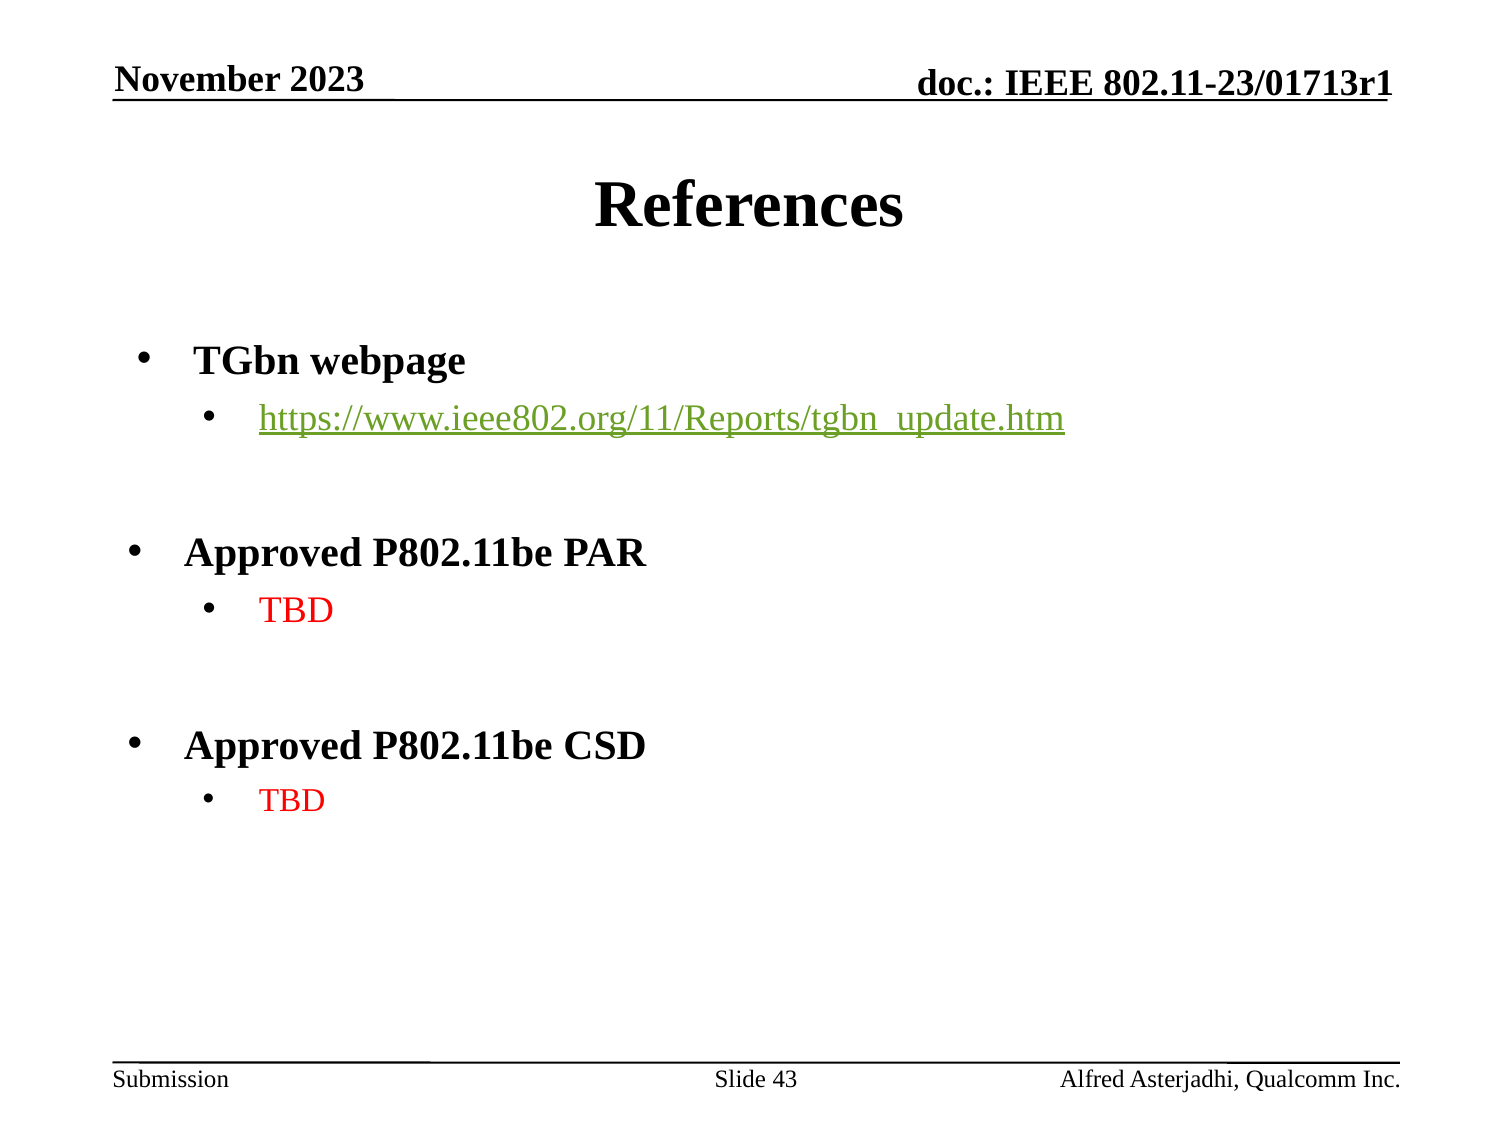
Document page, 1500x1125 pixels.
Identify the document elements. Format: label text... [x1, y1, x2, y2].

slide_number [114, 54, 493, 100]
list TGbn webpage https://www.ieee802.org/11/Reports/tgbn_update.htm Approved P802.11be PAR TBD Approved P802.11be CSD TBD [112, 324, 1388, 1000]
footer Alfred Asterjadhi, Qualcomm Inc. [878, 1061, 1402, 1093]
title References [112, 112, 1388, 288]
slide_number Slide 43 [712, 1061, 800, 1123]
